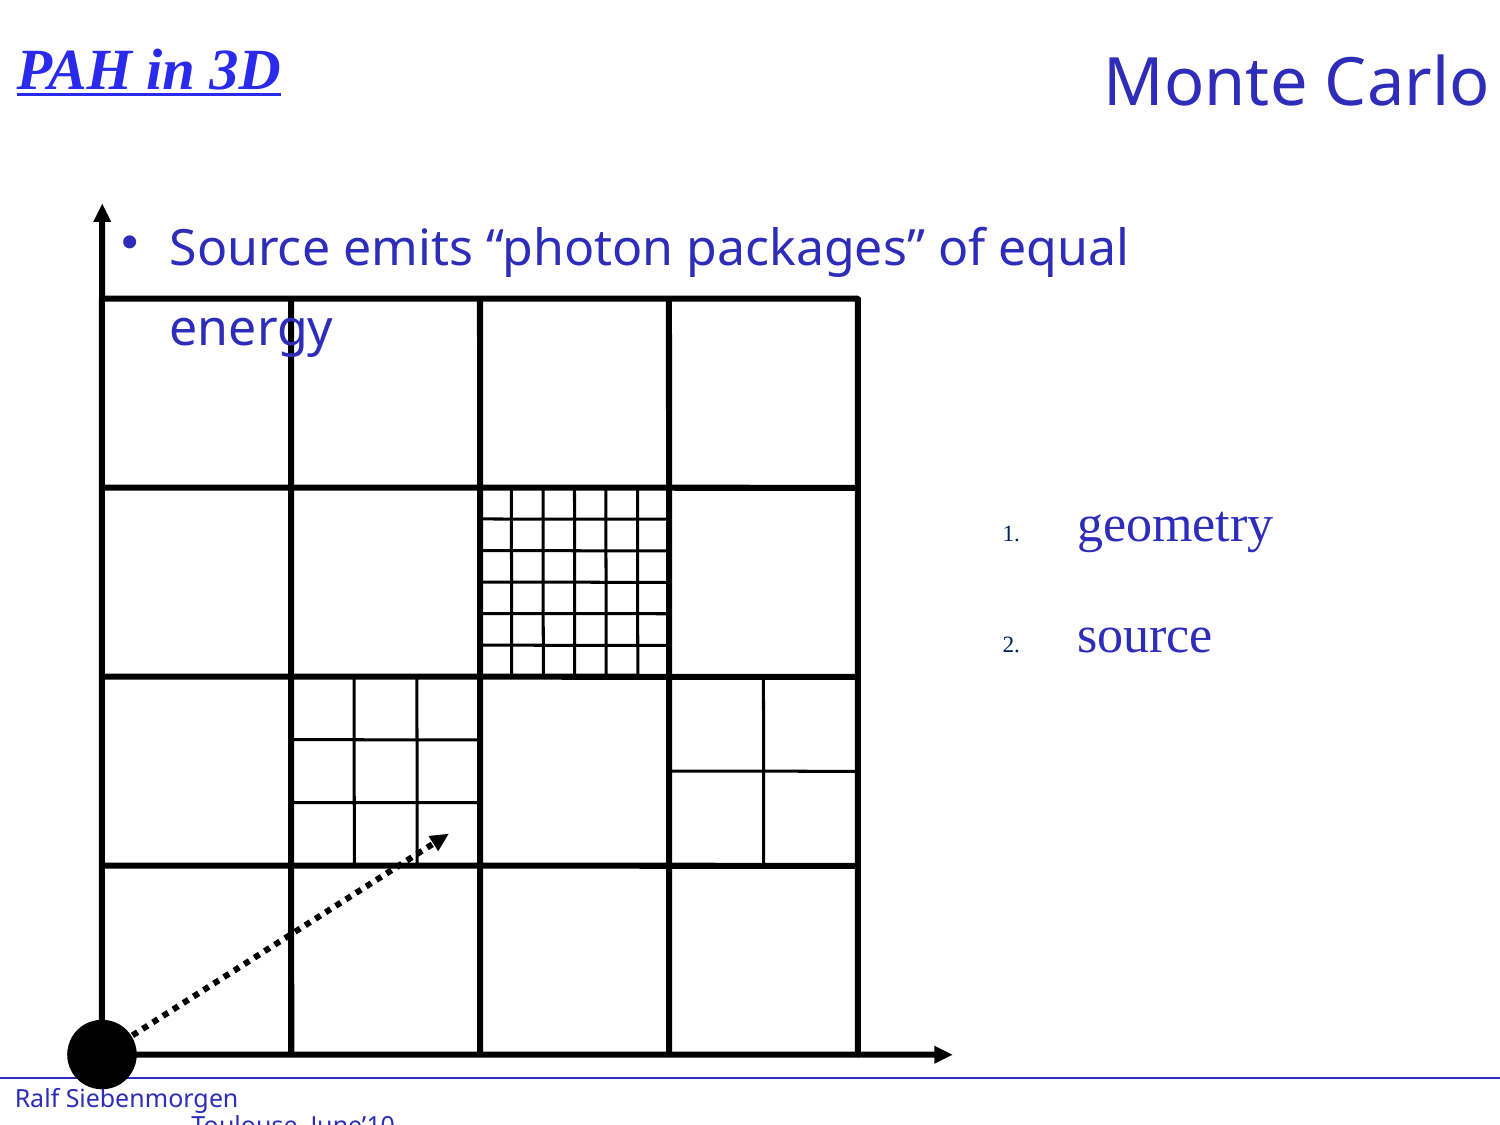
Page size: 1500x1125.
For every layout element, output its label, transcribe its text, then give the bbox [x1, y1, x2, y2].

text_box [575, 614, 606, 645]
text_box [857, 1048, 953, 1061]
text_box [544, 520, 574, 550]
text_box [101, 298, 291, 1055]
text_box [575, 520, 605, 550]
text_box [607, 646, 637, 676]
text_box [512, 583, 543, 613]
text_box [512, 520, 543, 550]
text_box [67, 1020, 137, 1089]
text_box [764, 677, 858, 771]
text_box [670, 866, 858, 1055]
text_box [512, 551, 543, 582]
text_box [544, 488, 574, 519]
text_box [432, 833, 449, 846]
text_box [418, 740, 480, 802]
text_box [481, 614, 511, 645]
text_box [355, 740, 417, 802]
text_box [418, 803, 480, 865]
text_box [292, 677, 354, 739]
text_box geometry source [986, 464, 1429, 885]
text_box [512, 488, 543, 519]
text_box [607, 614, 637, 645]
text_box [544, 551, 574, 582]
text_box [481, 488, 511, 550]
text_box [96, 203, 105, 299]
text_box [670, 677, 763, 771]
text_box [481, 866, 669, 1055]
text_box [670, 488, 858, 676]
text_box [292, 803, 354, 865]
text_box [606, 520, 637, 550]
text_box [292, 298, 480, 487]
text_box [575, 488, 605, 519]
text_box [512, 614, 543, 645]
text_box [638, 614, 669, 645]
text_box [638, 488, 669, 519]
text_box [544, 646, 574, 676]
text_box [764, 772, 858, 865]
text_box Source emits “photon packages” of equal energy [105, 190, 1300, 293]
text_box [544, 583, 574, 613]
text_box [638, 520, 669, 550]
text_box [292, 866, 480, 1055]
text_box [481, 551, 511, 582]
text_box [606, 488, 637, 519]
text_box [481, 677, 669, 865]
text_box [481, 583, 511, 613]
text_box [575, 583, 606, 613]
text_box [638, 583, 669, 613]
text_box [355, 803, 417, 865]
text_box [481, 298, 858, 487]
text_box [292, 488, 480, 676]
text_box [292, 740, 354, 802]
text_box [638, 646, 669, 676]
text_box [638, 551, 669, 582]
text_box [575, 646, 606, 676]
text_box Monte Carlo [140, 0, 1491, 126]
text_box [355, 677, 480, 739]
text_box [512, 646, 543, 676]
text_box [670, 772, 763, 865]
text_box [544, 614, 574, 645]
text_box [481, 646, 511, 676]
text_box [575, 551, 637, 582]
text_box [607, 583, 637, 613]
